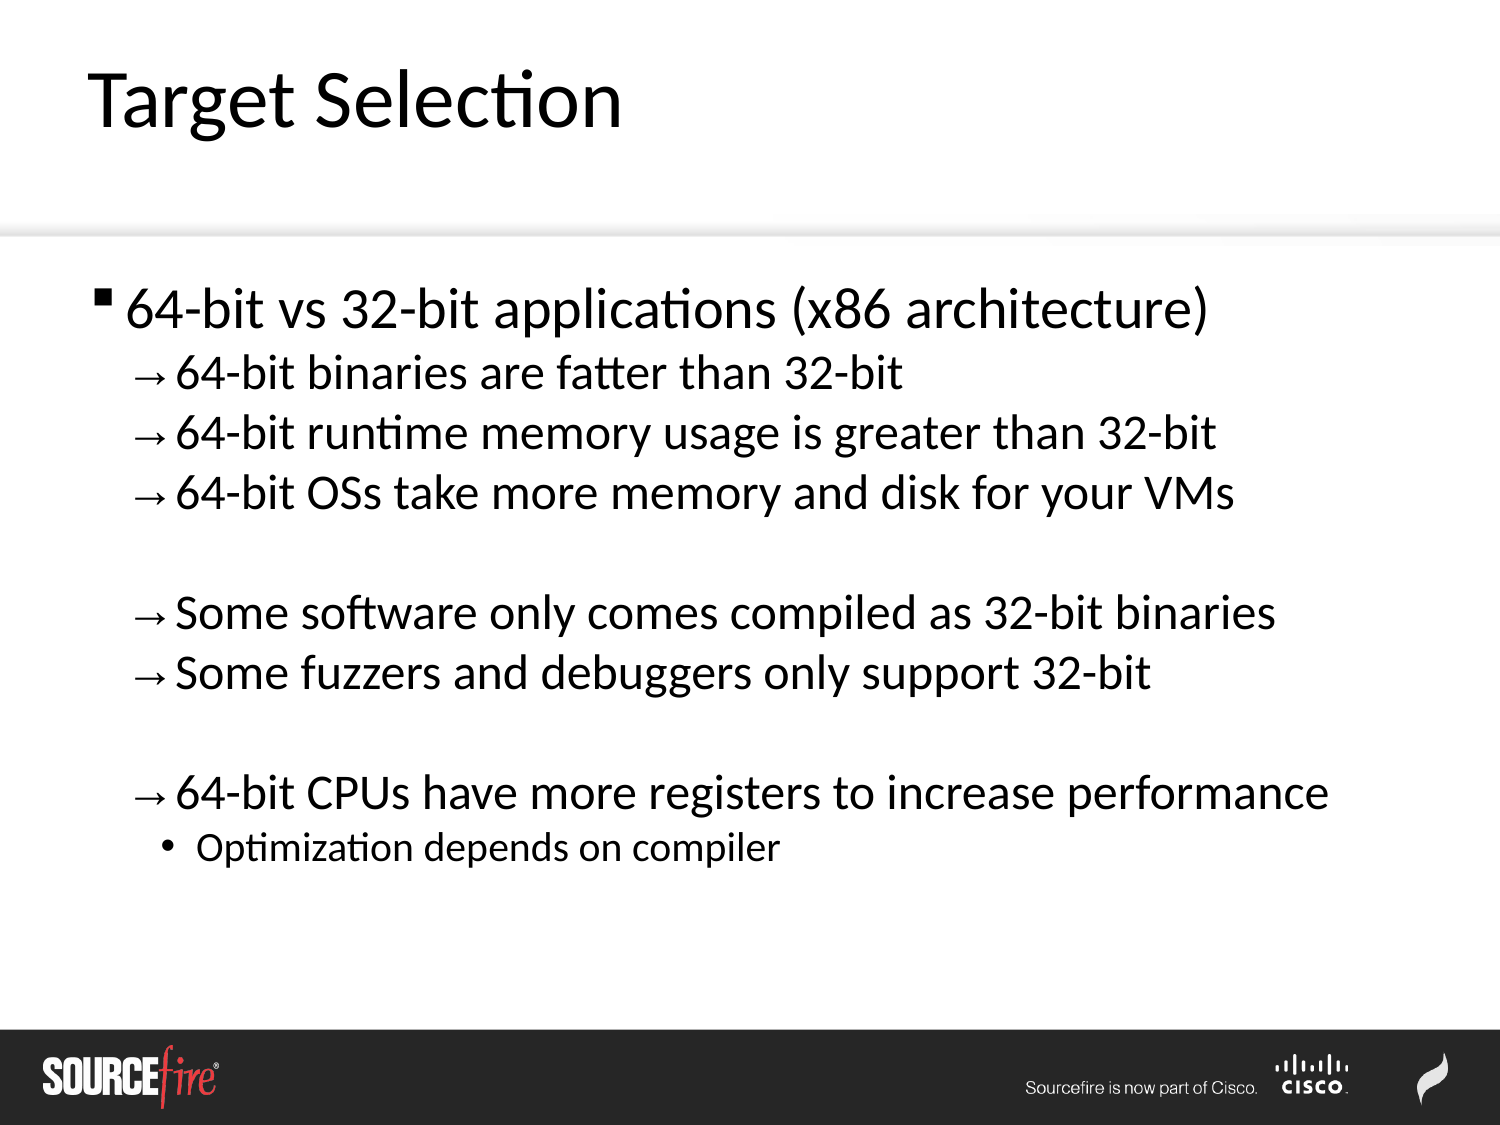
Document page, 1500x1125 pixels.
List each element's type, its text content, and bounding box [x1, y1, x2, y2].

picture [0, 214, 1500, 246]
text_box Target Selection [72, 51, 1423, 215]
picture [43, 1045, 219, 1109]
picture [1417, 1051, 1448, 1106]
picture [1026, 1054, 1348, 1097]
text_box 64-bit vs 32-bit applications (x86 architecture) 64-bit binaries are fatter than 32-bit 64-bit runtime memory usage is greater than 32-bit 64-bit OSs take more memory and disk for your VMs Some software only comes compiled as 32-bit binaries Some fuzzers and debuggers only support 32-bit 64-bit CPUs have more registers to increase performance Optimization depends on compiler [75, 262, 1425, 1005]
